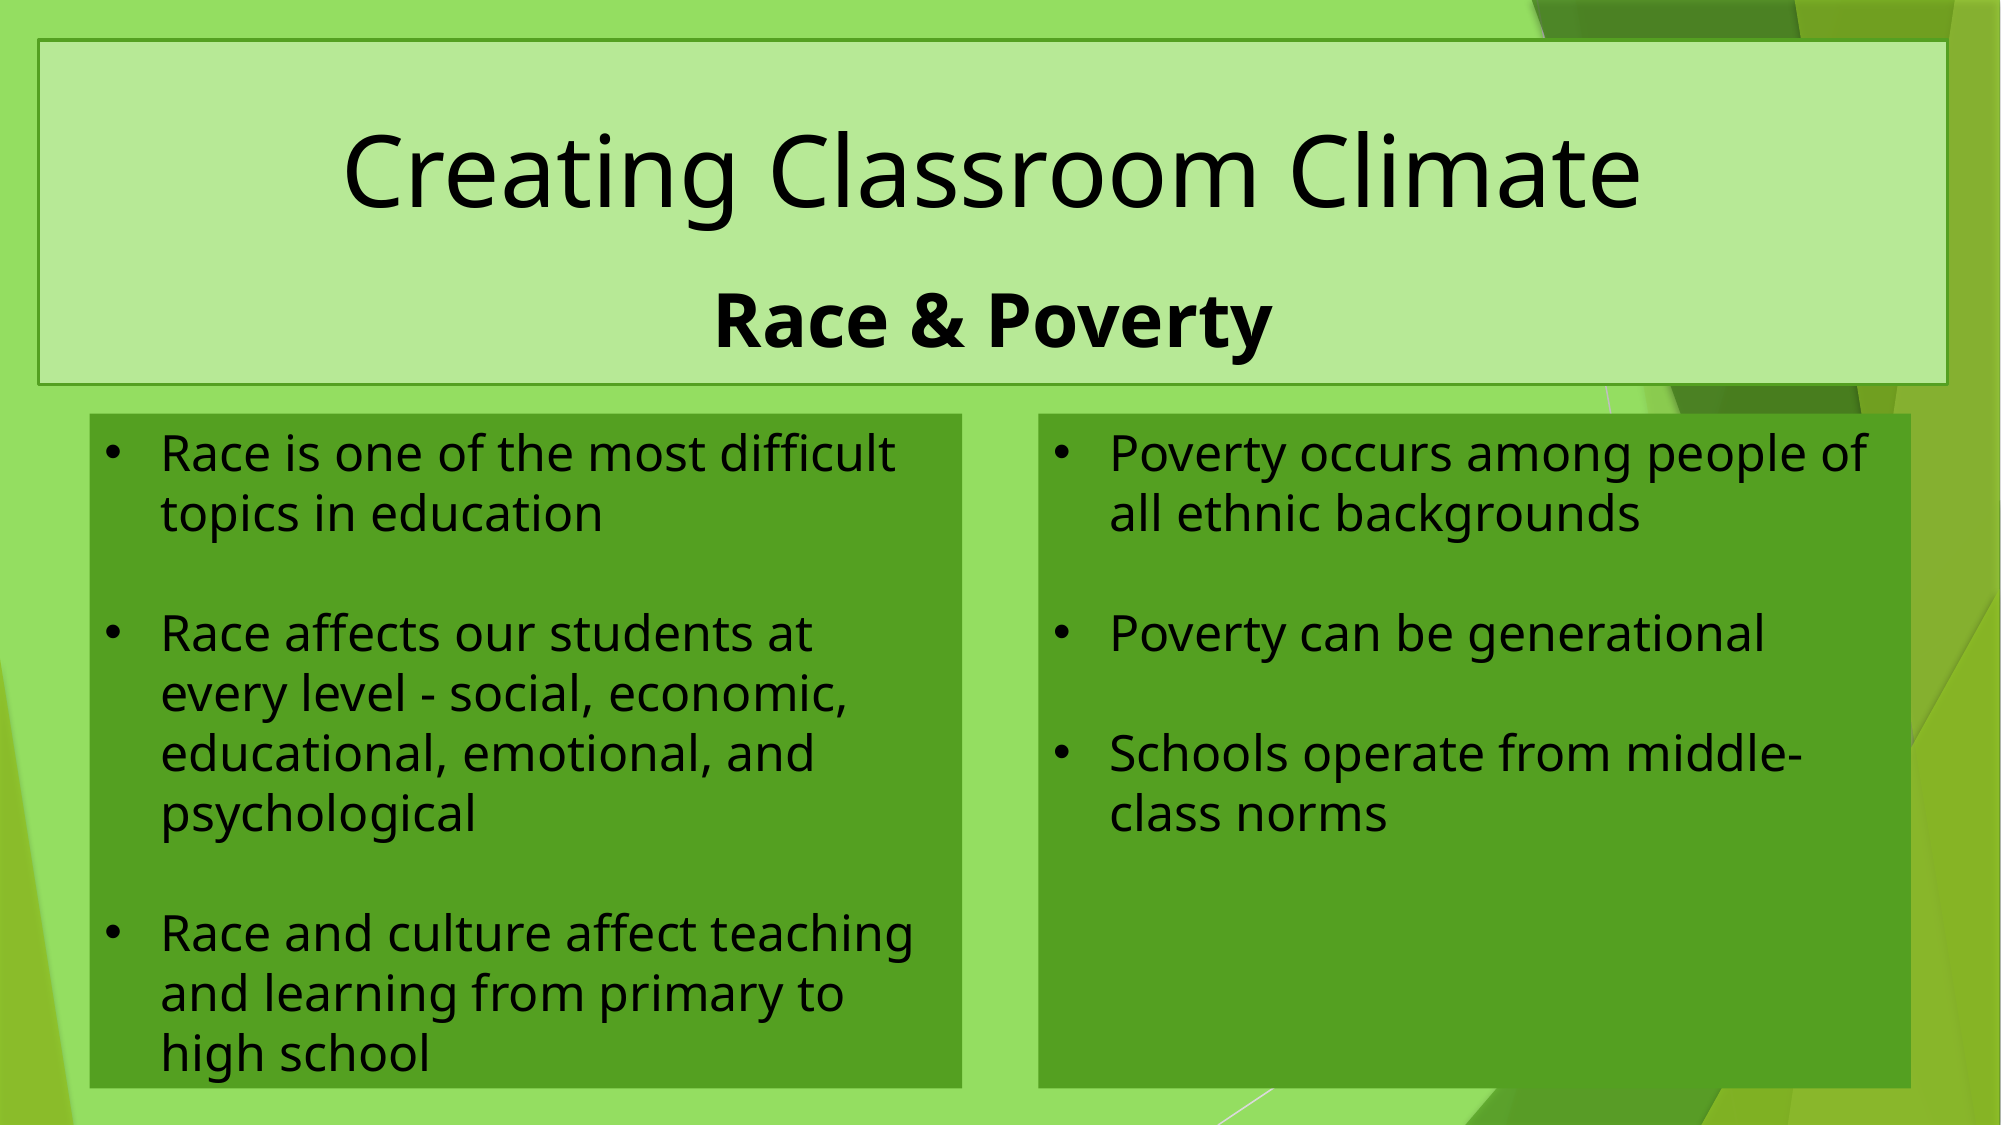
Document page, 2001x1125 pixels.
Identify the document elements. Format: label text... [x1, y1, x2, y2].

text_box Poverty occurs among people of all ethnic backgrounds Poverty can be generational Schools operate from middle-class norms [1038, 413, 1911, 1089]
text_box Race is one of the most difficult topics in education Race affects our students at every level - social, economic, educational, emotional, and psychological Race and culture affect teaching and learning from primary to high school [89, 413, 963, 1089]
title Creating Classroom Climate Race & Poverty [37, 38, 1949, 386]
